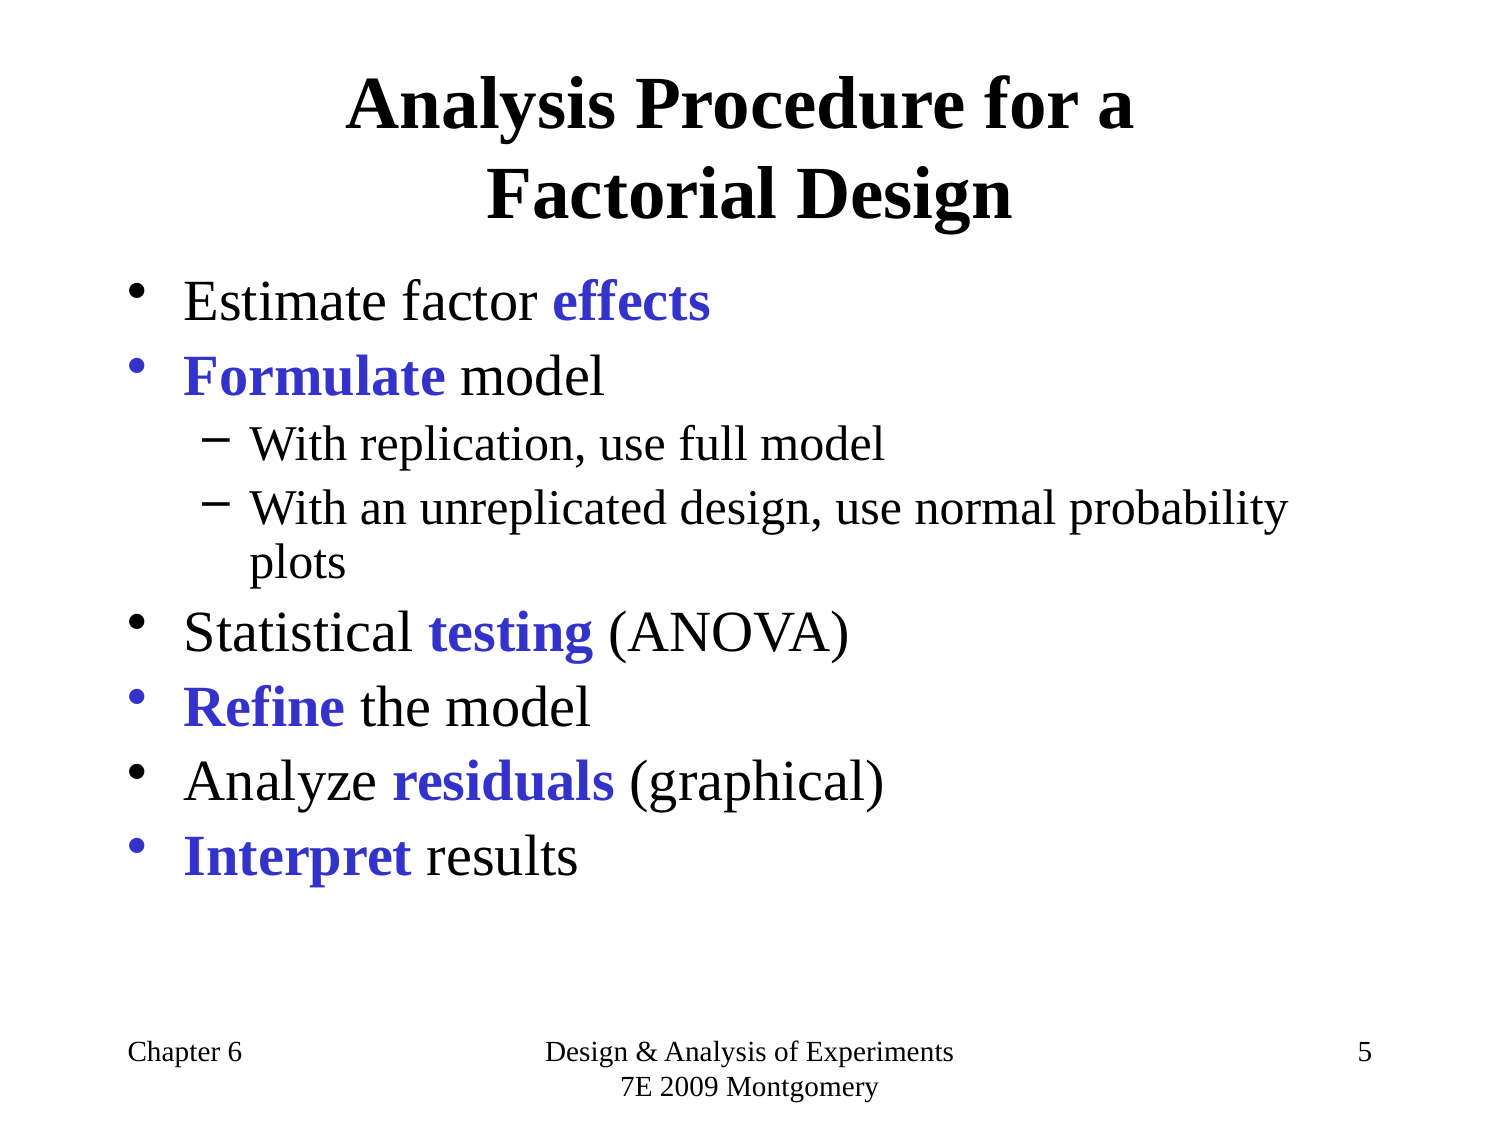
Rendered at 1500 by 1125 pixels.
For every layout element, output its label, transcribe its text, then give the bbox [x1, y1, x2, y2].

slide_number Chapter 6 [112, 1024, 426, 1101]
title Analysis Procedure for a Factorial Design [112, 49, 1388, 238]
footer Design & Analysis of Experiments 7E 2009 Montgomery [512, 1024, 988, 1101]
slide_number 5 [1074, 1024, 1388, 1101]
list Estimate factor effects Formulate model With replication, use full model With an unreplicated design, use normal probability plots Statistical testing (ANOVA) Refine the model Analyze residuals (graphical) Interpret results [112, 262, 1388, 938]
